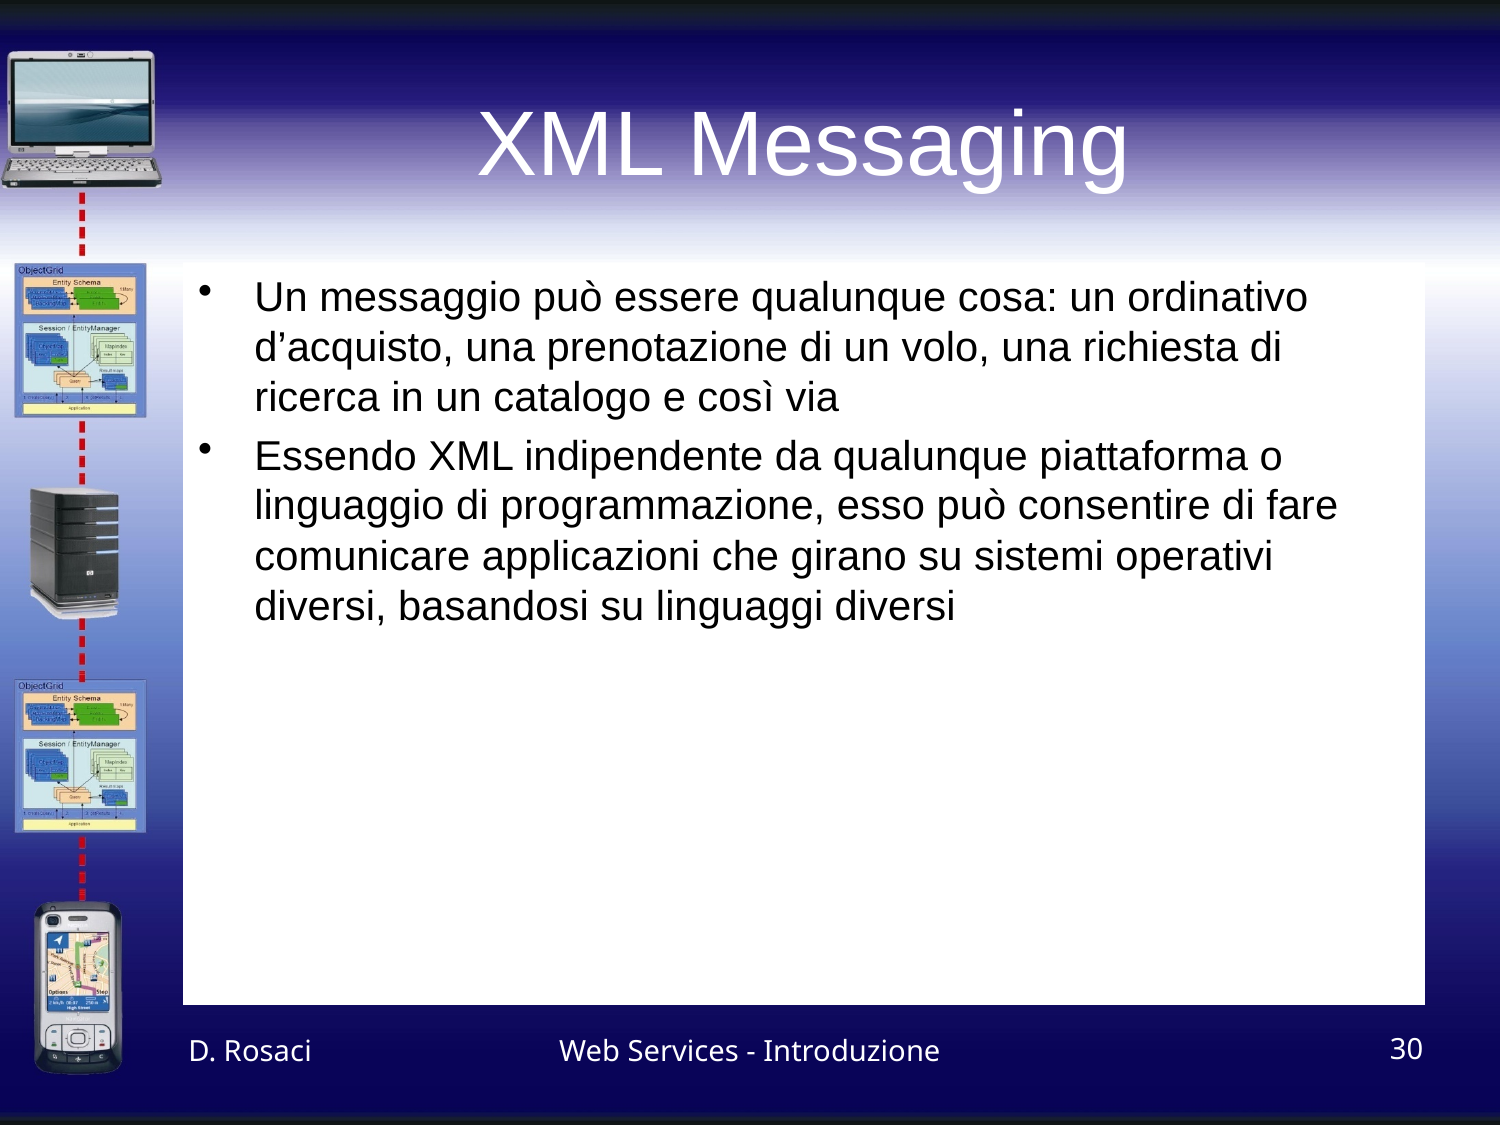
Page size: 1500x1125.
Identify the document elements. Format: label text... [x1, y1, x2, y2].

footer Web Services - Introduzione [512, 1024, 988, 1103]
list Un messaggio può essere qualunque cosa: un ordinativo d’acquisto, una prenotazione di un volo, una richiesta di ricerca in un catalogo e così via Essendo XML indipendente da qualunque piattaforma o linguaggio di programmazione, esso può consentire di fare comunicare applicazioni che girano su sistemi operativi diversi, basandosi su linguaggi diversi [182, 262, 1426, 1006]
picture [0, 0, 1500, 1125]
slide_number D. Rosaci [74, 1024, 426, 1103]
title XML Messaging [182, 44, 1426, 233]
